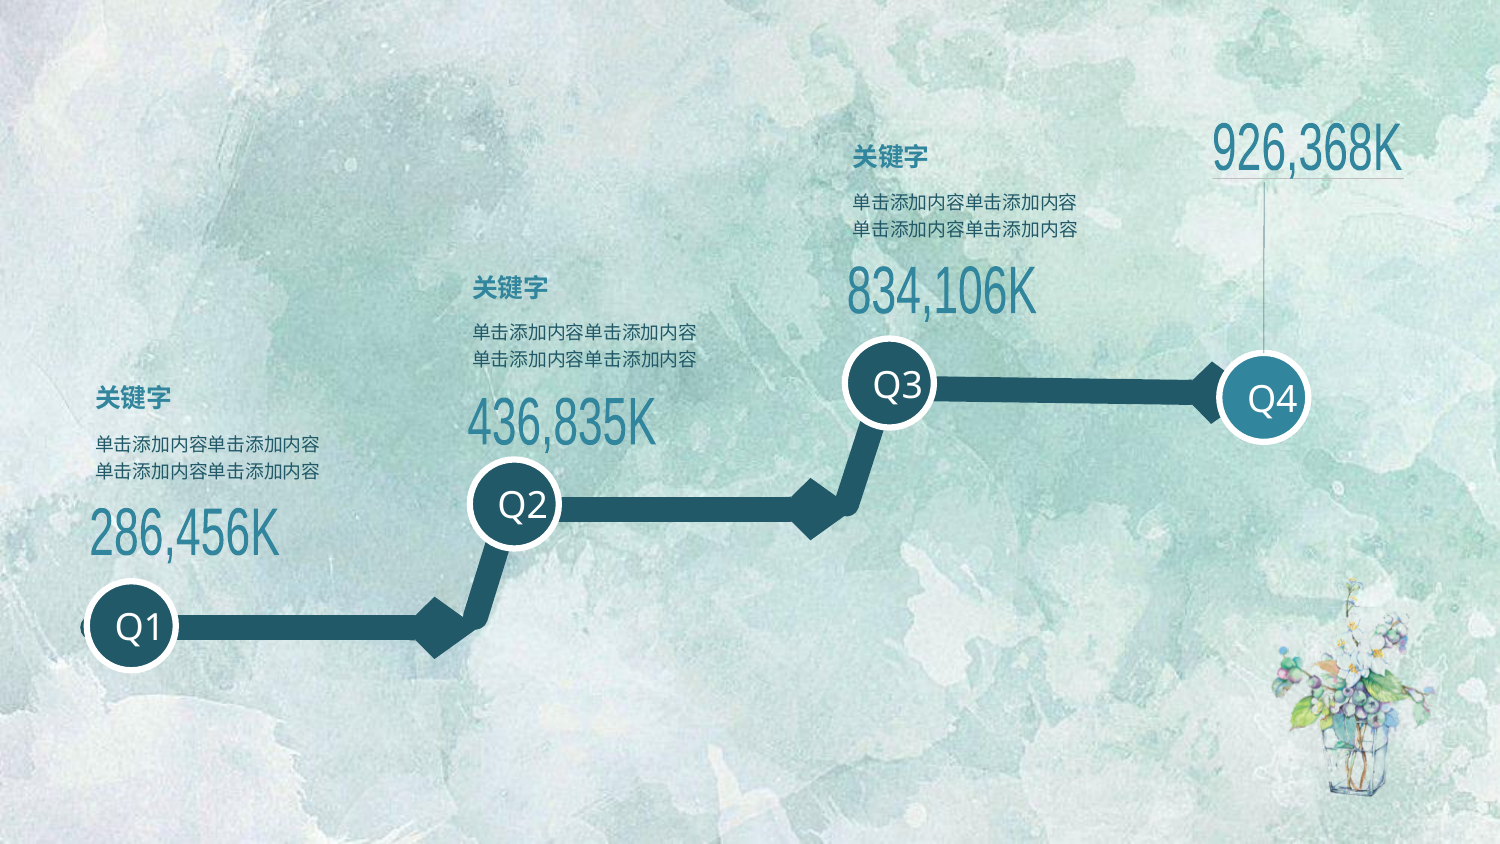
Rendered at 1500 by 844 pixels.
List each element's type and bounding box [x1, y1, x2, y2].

text_box [456, 263, 793, 336]
text_box [86, 338, 1309, 671]
text_box [80, 374, 417, 564]
text_box [837, 132, 1174, 323]
text_box [1213, 122, 1403, 354]
picture [0, 0, 1500, 844]
